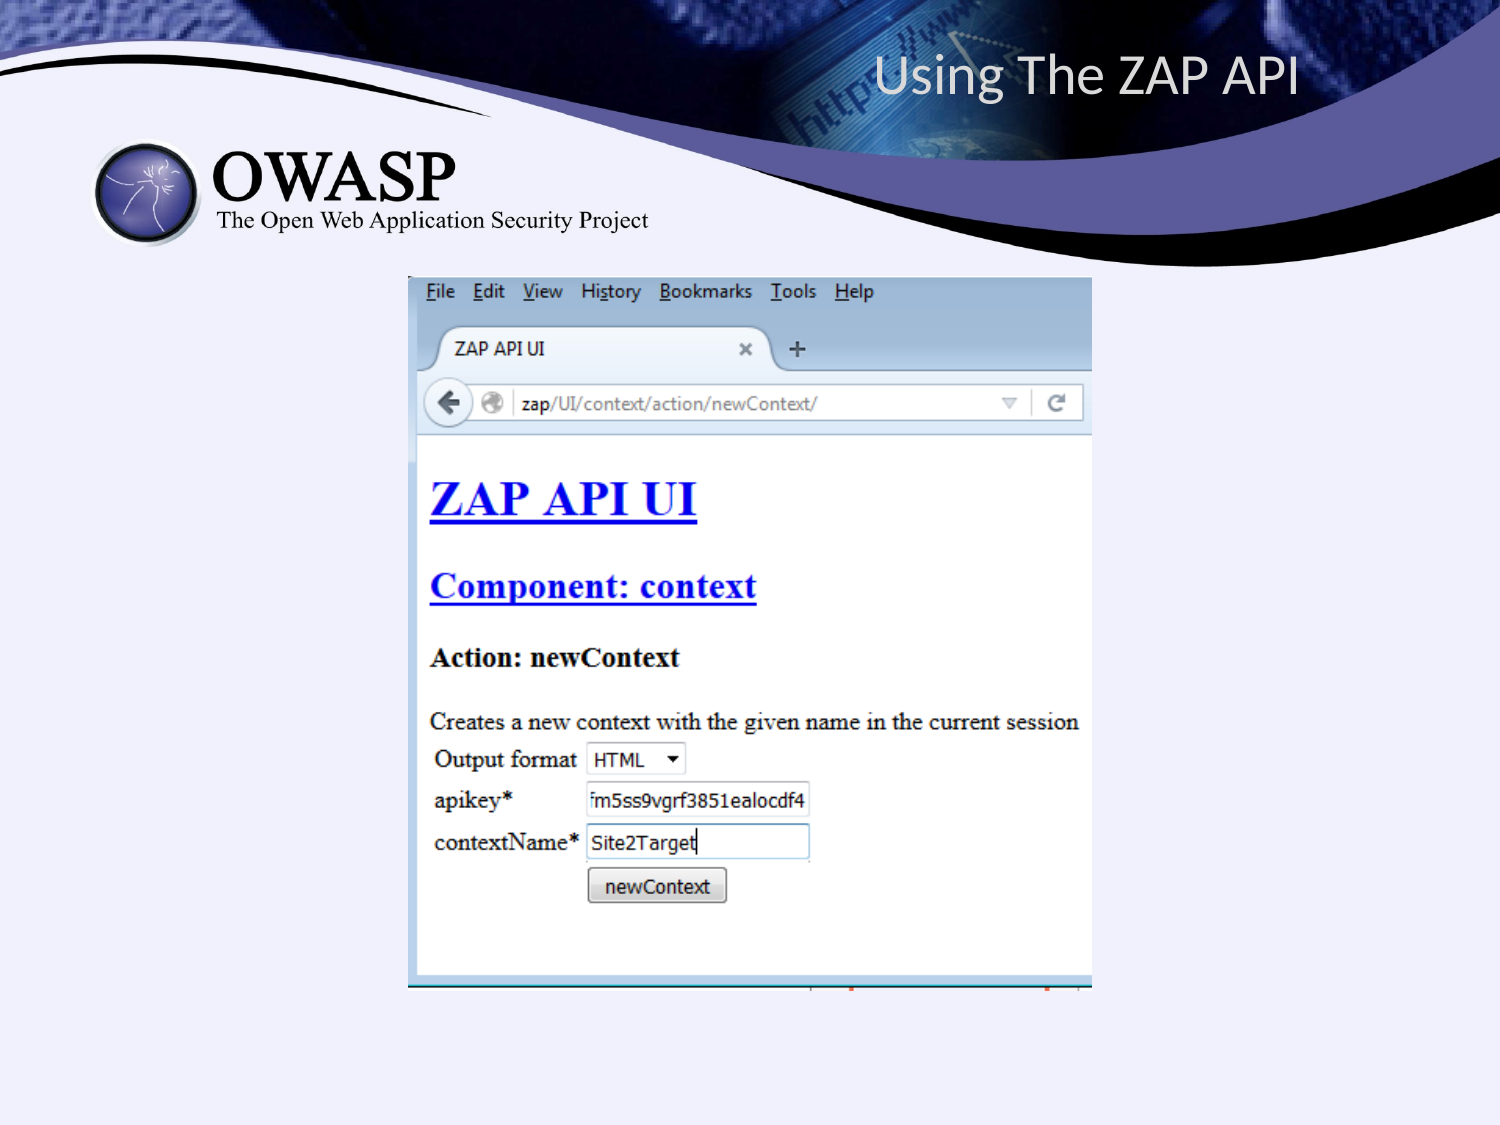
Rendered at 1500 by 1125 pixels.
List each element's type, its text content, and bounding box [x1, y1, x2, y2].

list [408, 276, 1092, 991]
picture [0, 0, 1500, 1125]
title Using The ZAP API [699, 12, 1475, 130]
